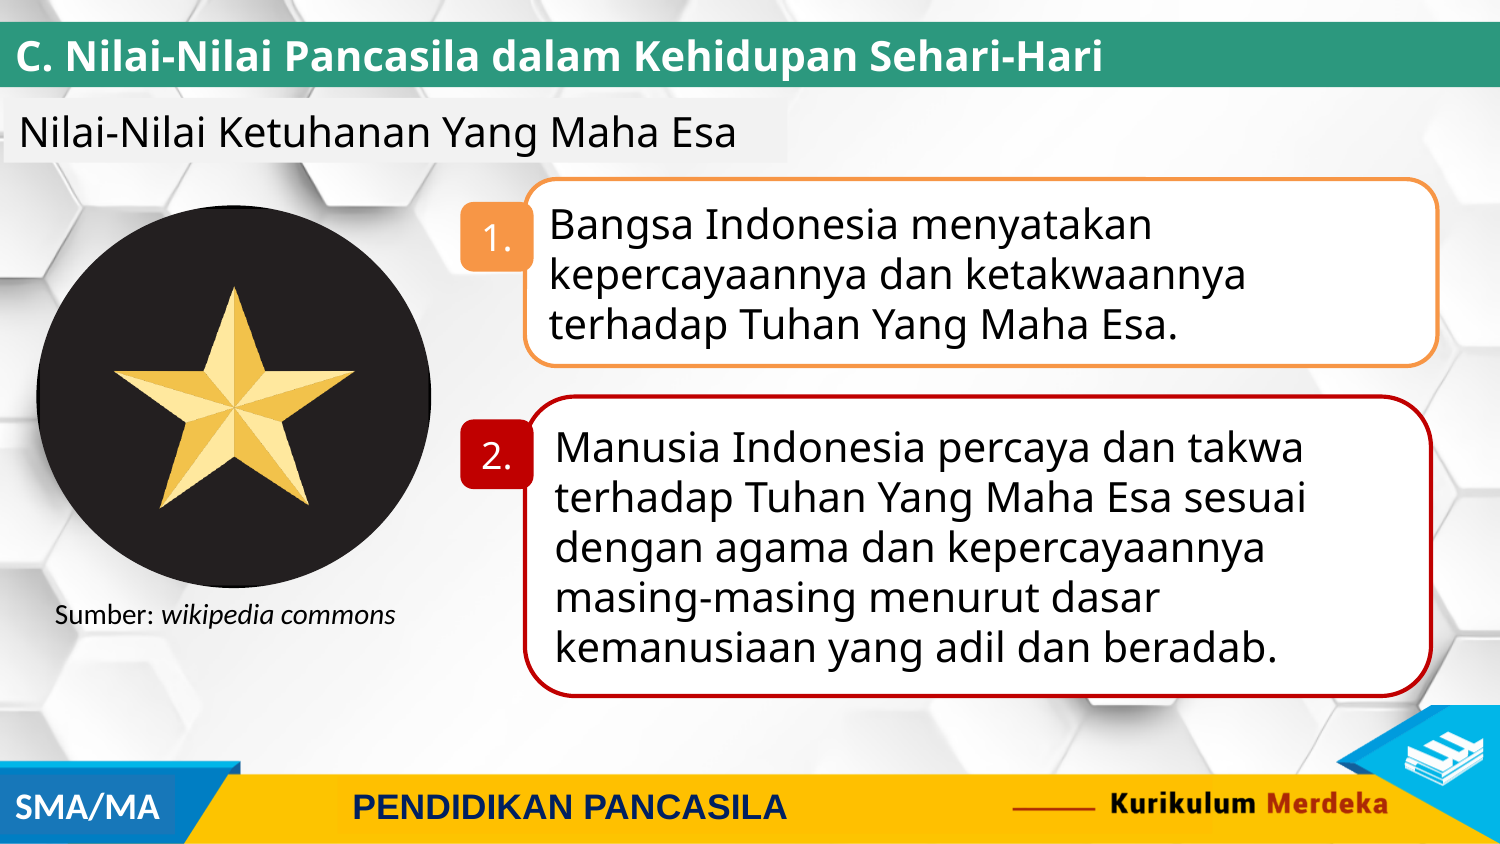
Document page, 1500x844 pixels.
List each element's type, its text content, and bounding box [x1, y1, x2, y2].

text_box 2. [460, 419, 534, 490]
picture [0, 89, 1500, 705]
text_box Bangsa Indonesia menyatakan kepercayaannya dan ketakwaannya terhadap Tuhan Yang Maha Esa. [522, 176, 1440, 369]
text_box Nilai-Nilai Ketuhanan Yang Maha Esa [3, 97, 788, 163]
picture [0, 0, 1500, 20]
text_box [0, 705, 1500, 844]
text_box 1. [460, 201, 534, 272]
text_box Manusia Indonesia percaya dan takwa terhadap Tuhan Yang Maha Esa sesuai dengan agama dan kepercayaannya masing-masing menurut dasar kemanusiaan yang adil dan beradab. [522, 394, 1434, 699]
text_box Sumber: wikipedia commons [40, 597, 428, 638]
text_box C. Nilai-Nilai Pancasila dalam Kehidupan Sehari-Hari [0, 20, 1500, 89]
